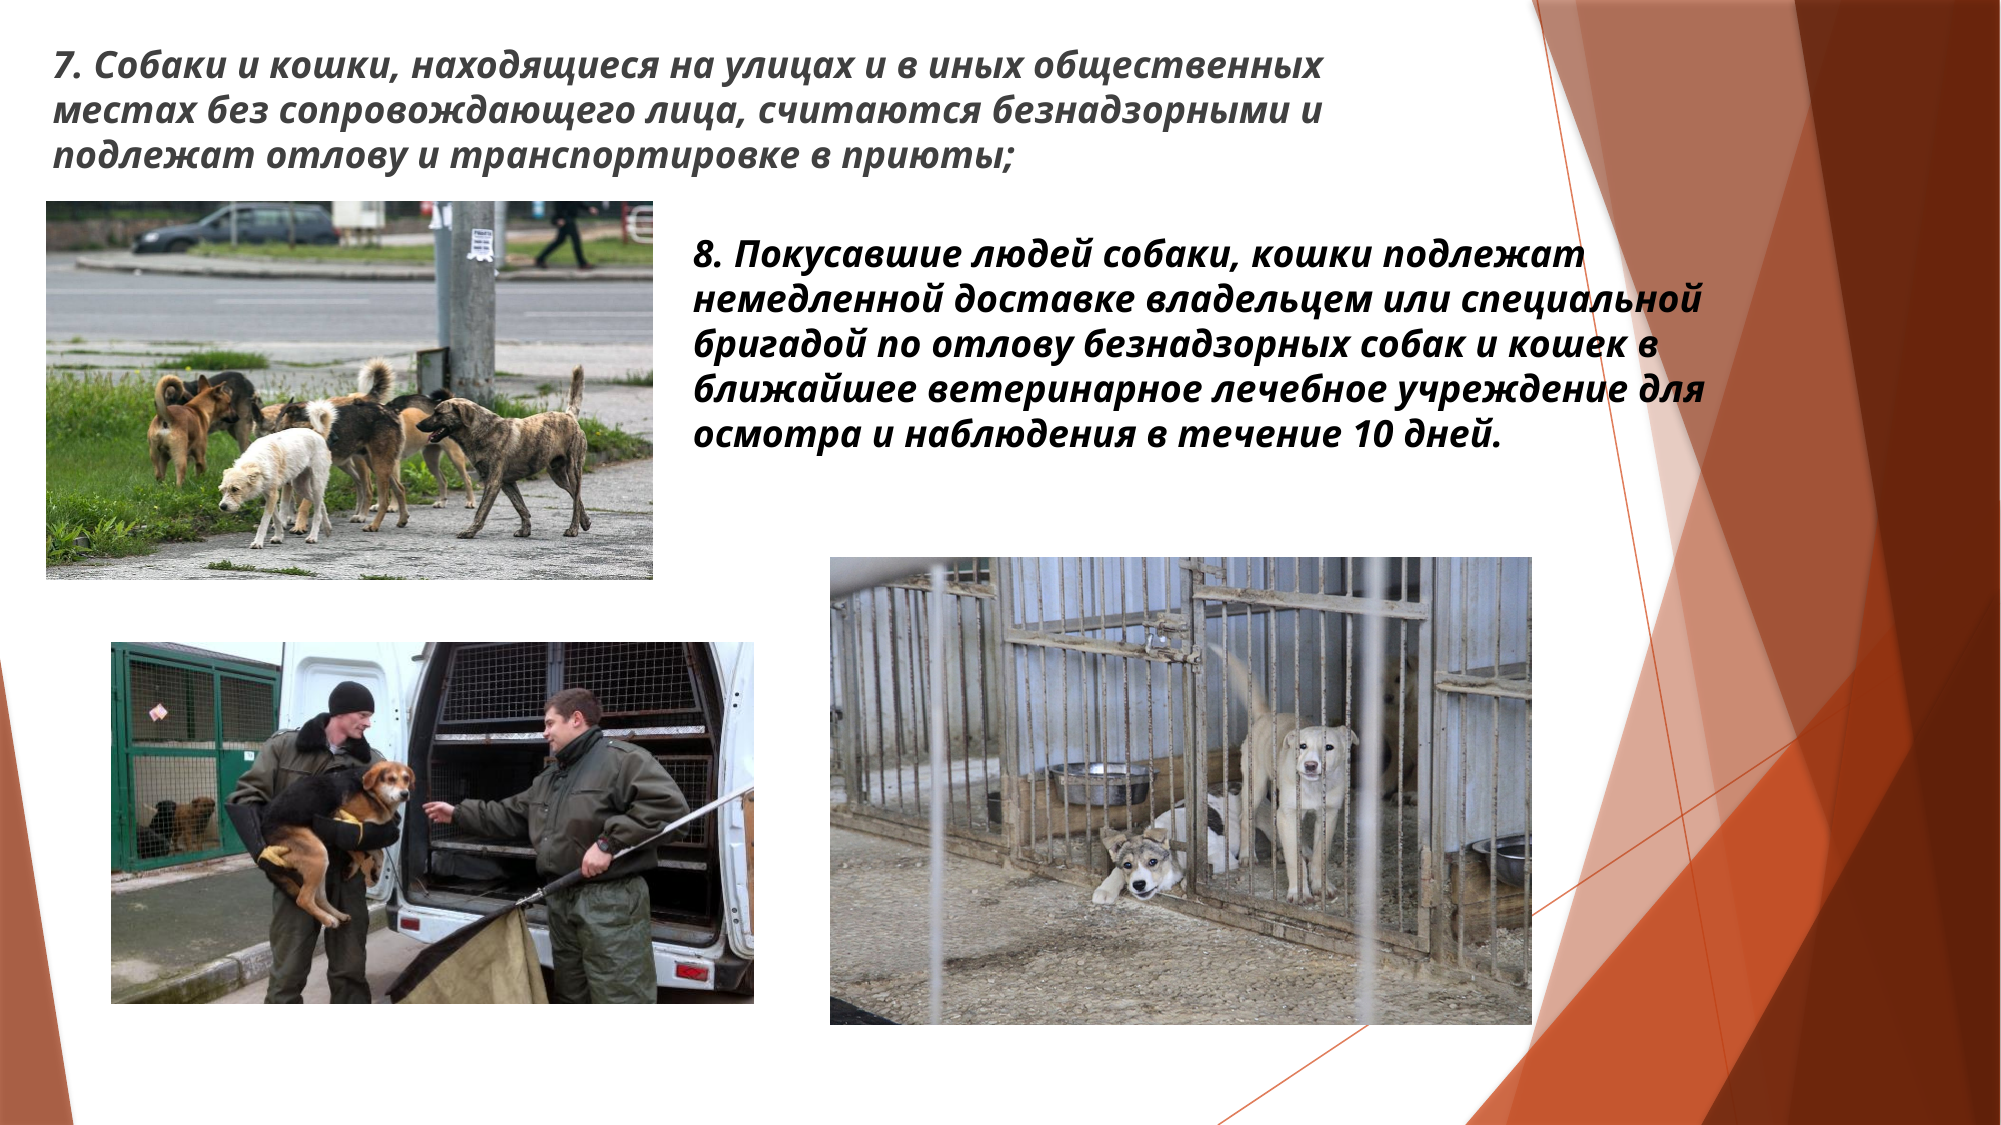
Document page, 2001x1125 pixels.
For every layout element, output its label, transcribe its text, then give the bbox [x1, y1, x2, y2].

picture [46, 200, 654, 581]
list 7. Собаки и кошки, находящиеся на улицах и в иных общественных местах без сопровождающего лица, считаются безнадзорными и подлежат отлову и транспортировке в приюты; [37, 33, 1457, 413]
picture [110, 641, 755, 1005]
text_box 8. Покусавшие людей собаки, кошки подлежат немедленной доставке владельцем или специальной бригадой по отлову безнадзорных собак и кошек в ближайшее ветеринарное лечебное учреждение для осмотра и наблюдения в течение 10 дней. [678, 222, 1743, 463]
picture [829, 557, 1533, 1025]
